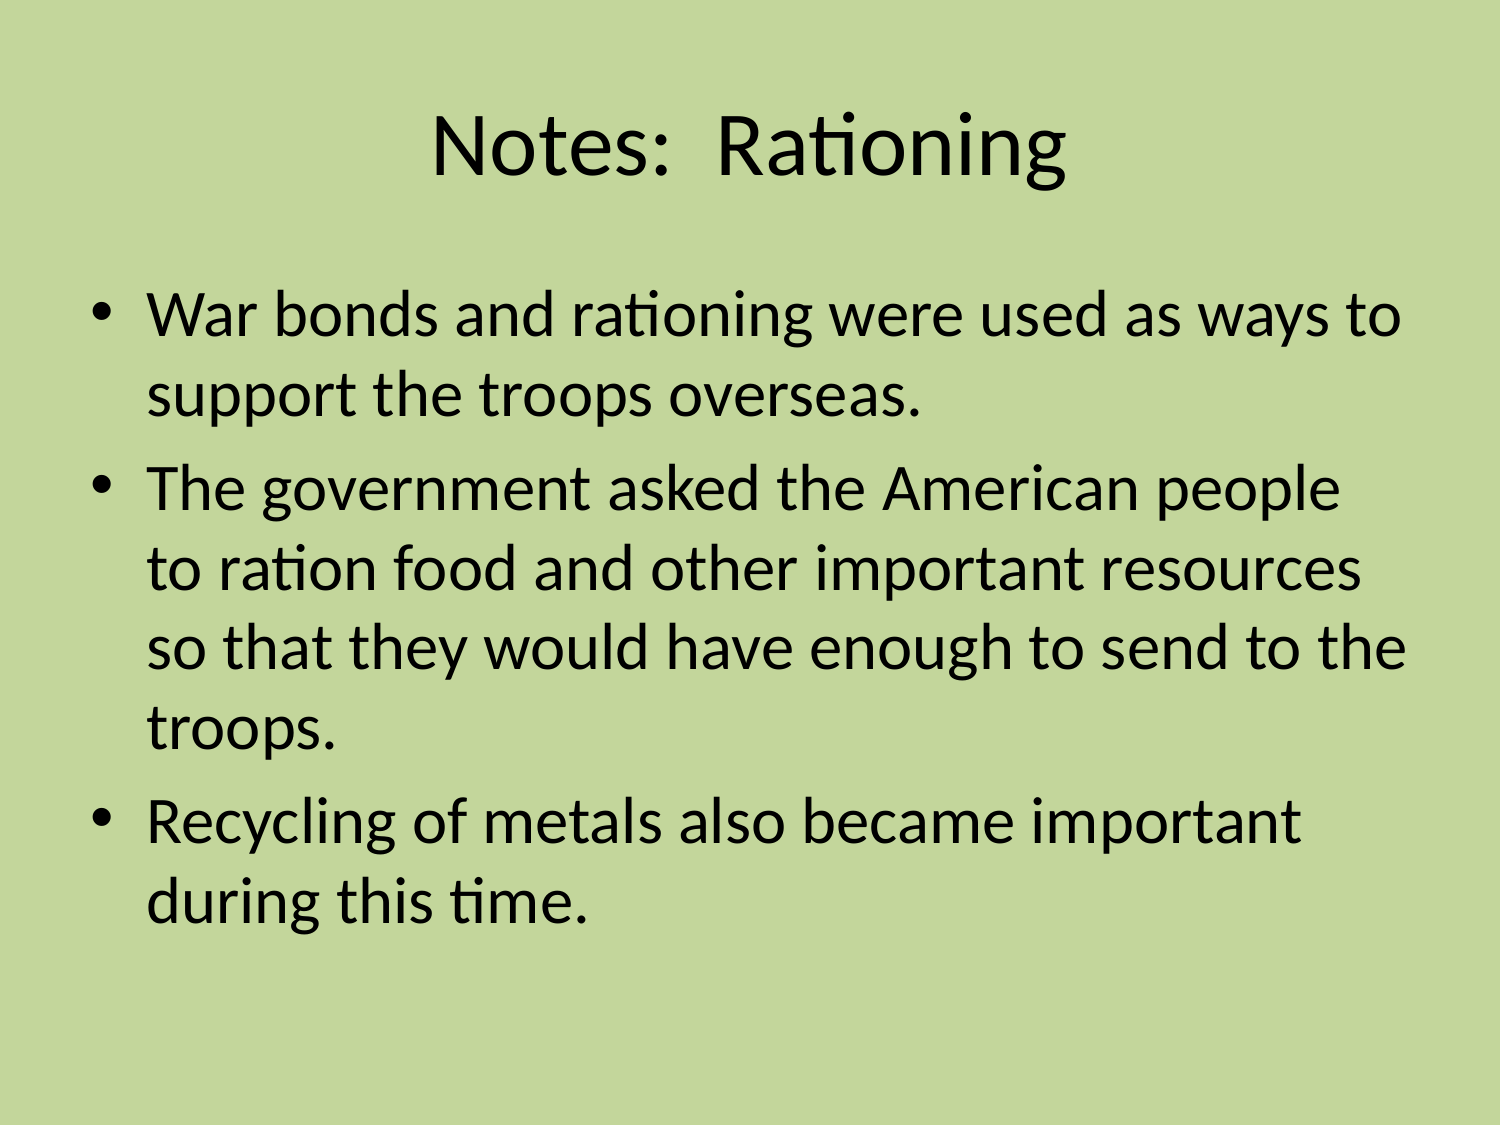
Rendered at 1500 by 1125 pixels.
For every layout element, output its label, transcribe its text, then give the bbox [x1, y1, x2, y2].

list War bonds and rationing were used as ways to support the troops overseas. The government asked the American people to ration food and other important resources so that they would have enough to send to the troops. Recycling of metals also became important during this time. [75, 262, 1425, 1005]
title Notes: Rationing [75, 45, 1425, 233]
